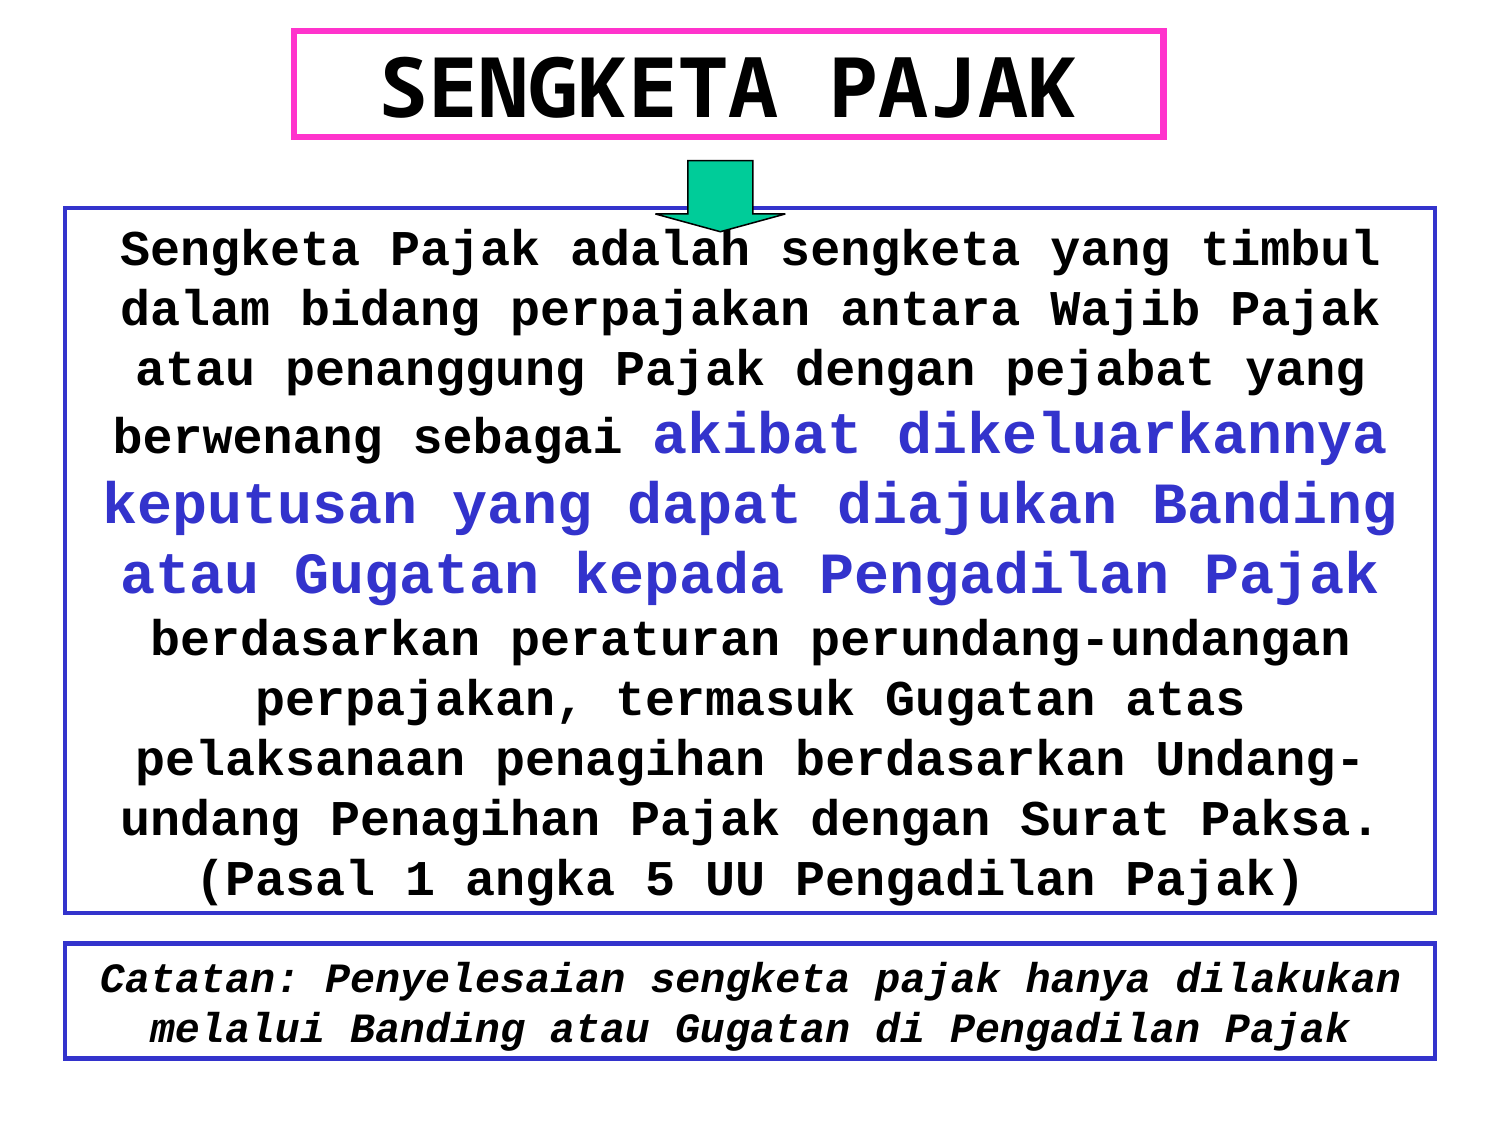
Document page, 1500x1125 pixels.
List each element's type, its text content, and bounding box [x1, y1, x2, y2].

text_box Sengketa Pajak adalah sengketa yang timbul dalam bidang perpajakan antara Wajib Pajak atau penanggung Pajak dengan pejabat yang berwenang sebagai akibat dikeluarkannya keputusan yang dapat diajukan Banding atau Gugatan kepada Pengadilan Pajak berdasarkan peraturan perundang-undangan perpajakan, termasuk Gugatan atas pelaksanaan penagihan berdasarkan Undang-undang Penagihan Pajak dengan Surat Paksa. (Pasal 1 angka 5 UU Pengadilan Pajak) [65, 208, 1436, 913]
text_box [655, 160, 786, 232]
title SENGKETA PAJAK [294, 30, 1164, 138]
text_box Catatan: Penyelesaian sengketa pajak hanya dilakukan melalui Banding atau Gugatan di Pengadilan Pajak [65, 943, 1436, 1059]
